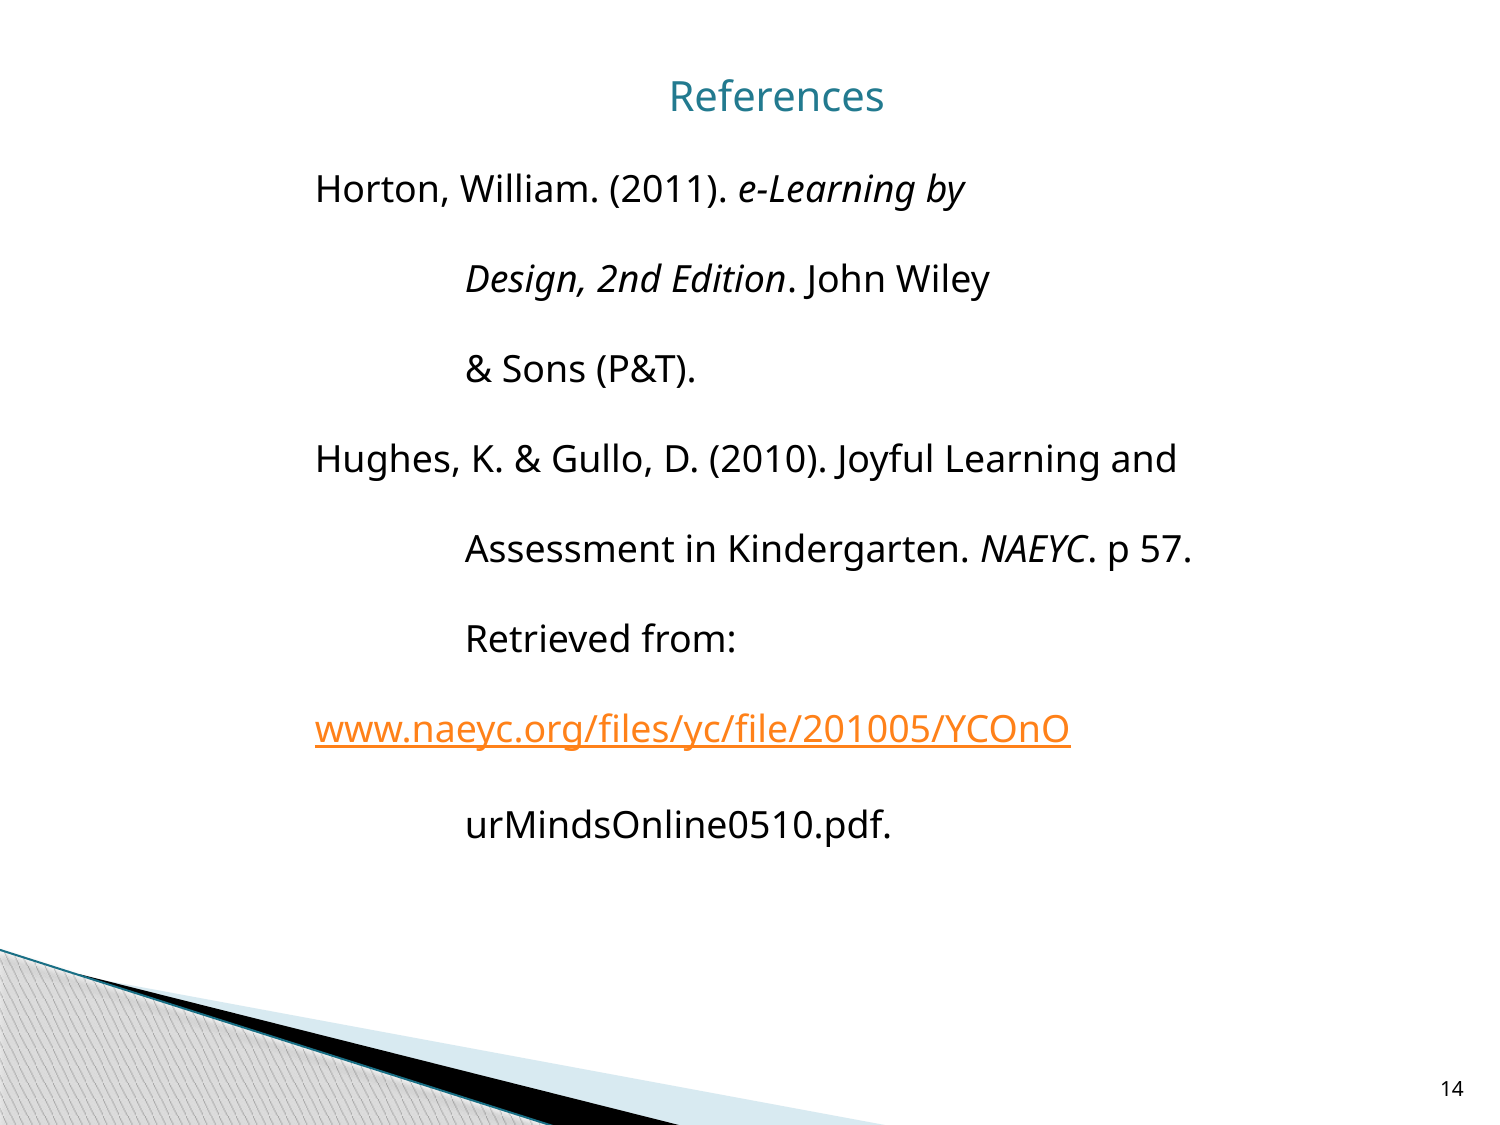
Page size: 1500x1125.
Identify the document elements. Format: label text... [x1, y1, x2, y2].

slide_number 14 [1418, 1051, 1479, 1112]
text_box References Horton, William. (2011). e-Learning by Design, 2nd Edition. John Wiley & Sons (P&T). Hughes, K. & Gullo, D. (2010). Joyful Learning and Assessment in Kindergarten. NAEYC. p 57. Retrieved from: www.naeyc.org/files/yc/file/201005/YCOnO urMindsOnline0510.pdf. [300, 62, 1300, 1034]
